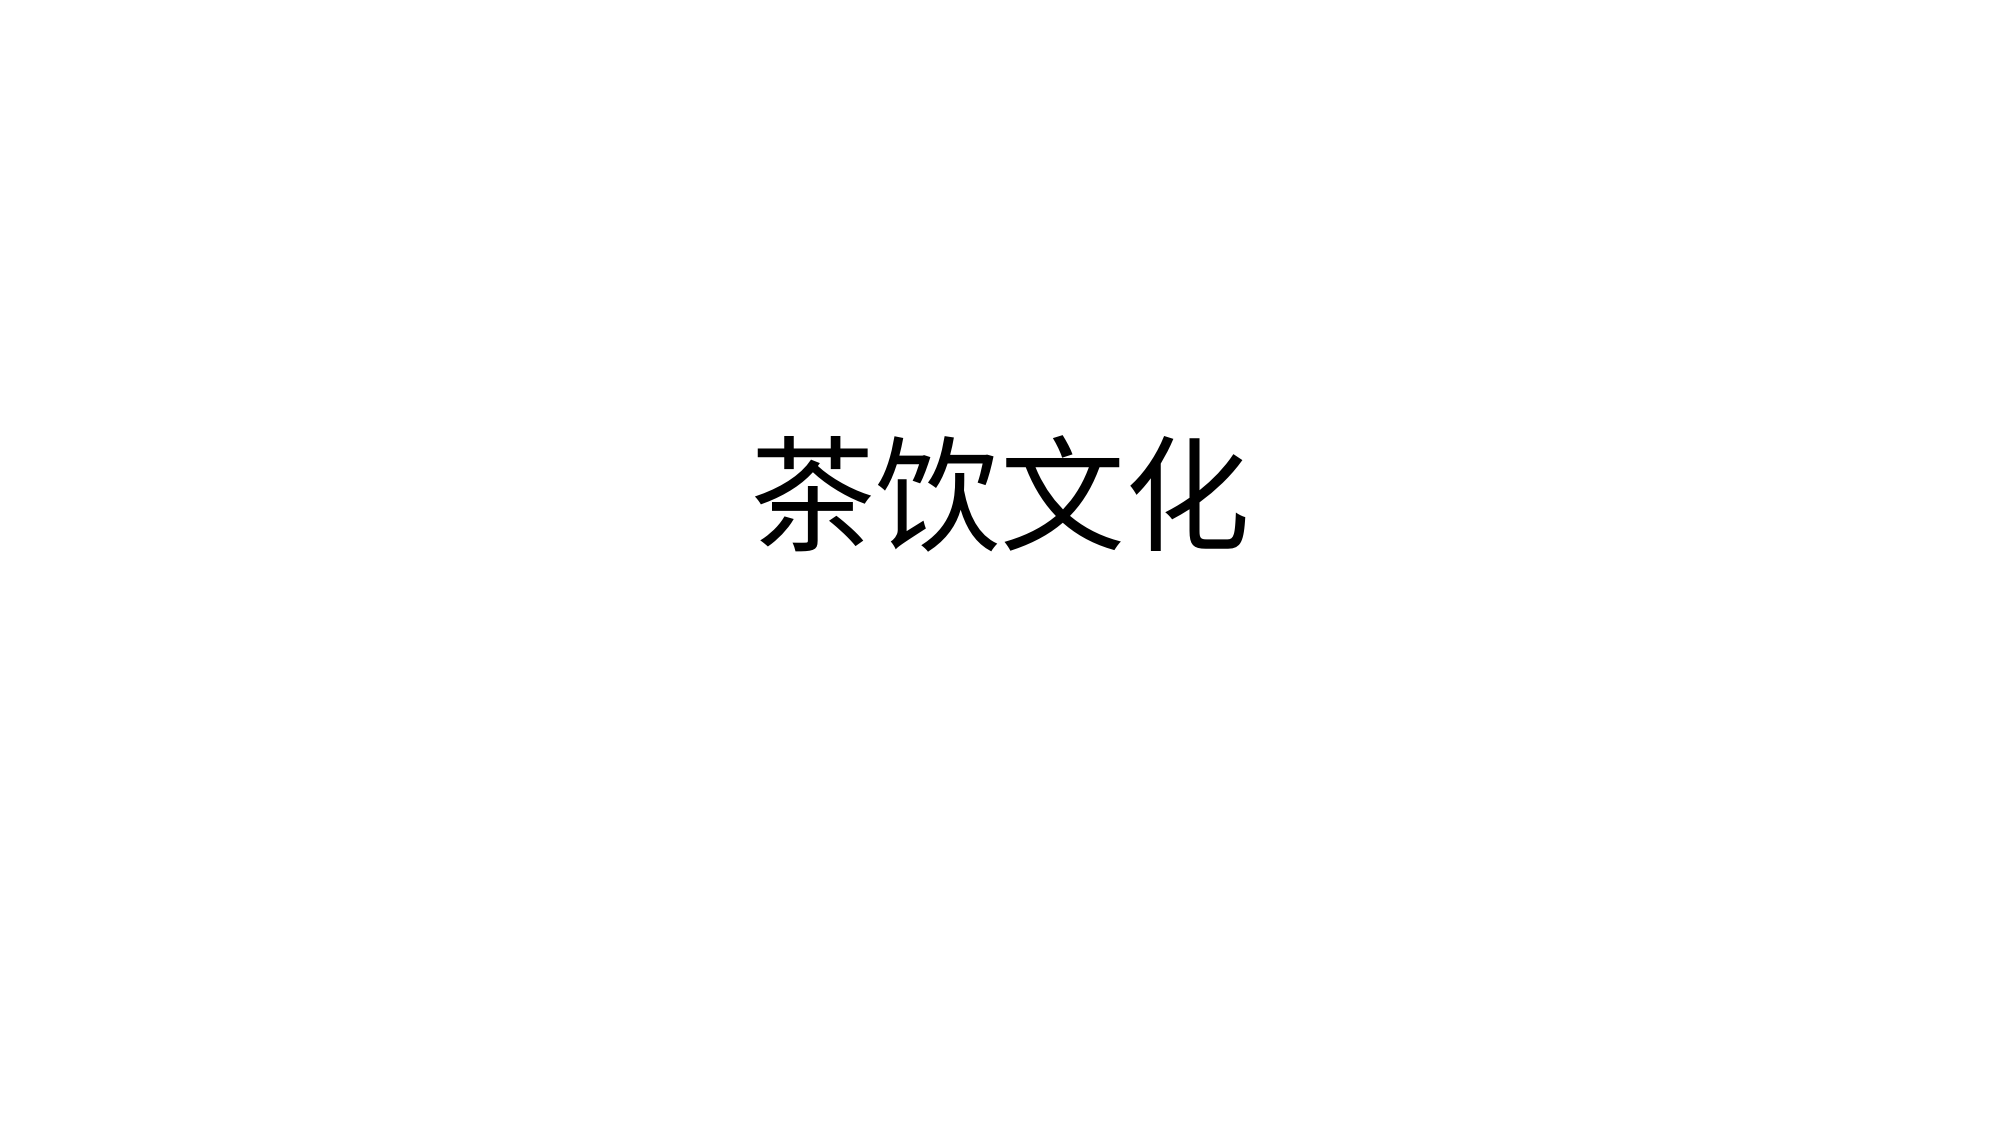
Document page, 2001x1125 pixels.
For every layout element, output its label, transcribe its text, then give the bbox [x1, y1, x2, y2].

title 茶饮文化 [249, 184, 1750, 576]
